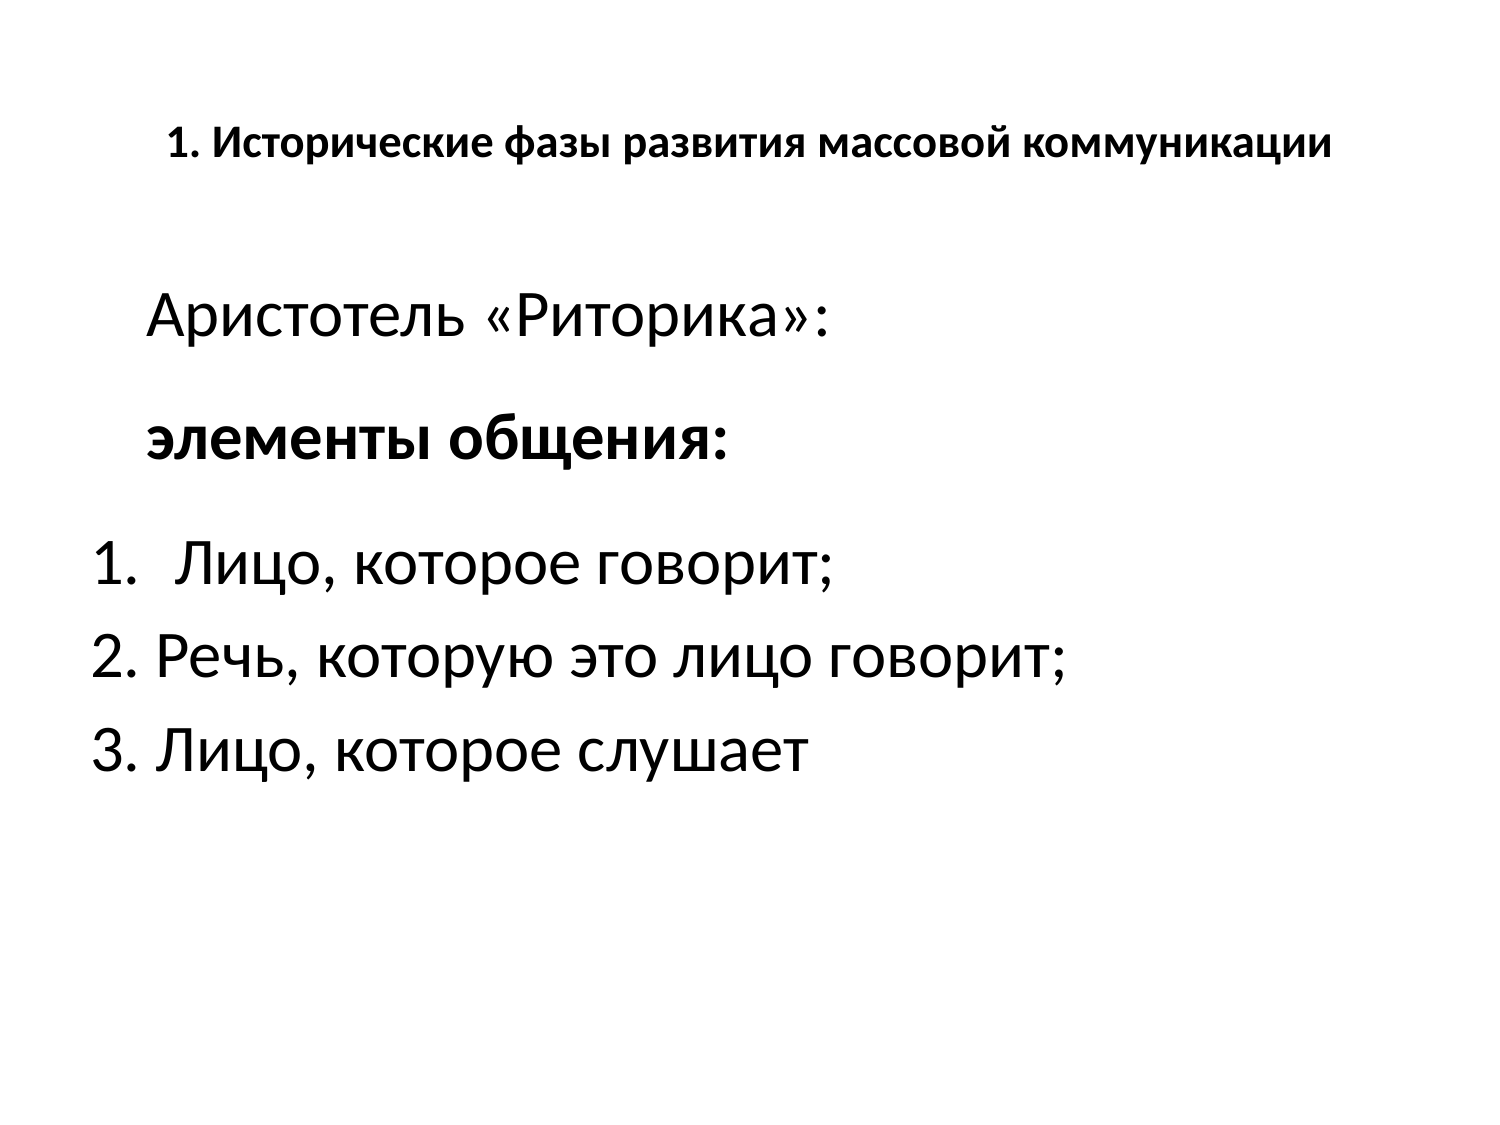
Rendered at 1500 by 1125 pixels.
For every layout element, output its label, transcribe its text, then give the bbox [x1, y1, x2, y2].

title 1. Исторические фазы развития массовой коммуникации [75, 45, 1425, 233]
list Аристотель «Риторика»: элементы общения: Лицо, которое говорит; 2. Речь, которую это лицо говорит; 3. Лицо, которое слушает [75, 262, 1425, 1005]
